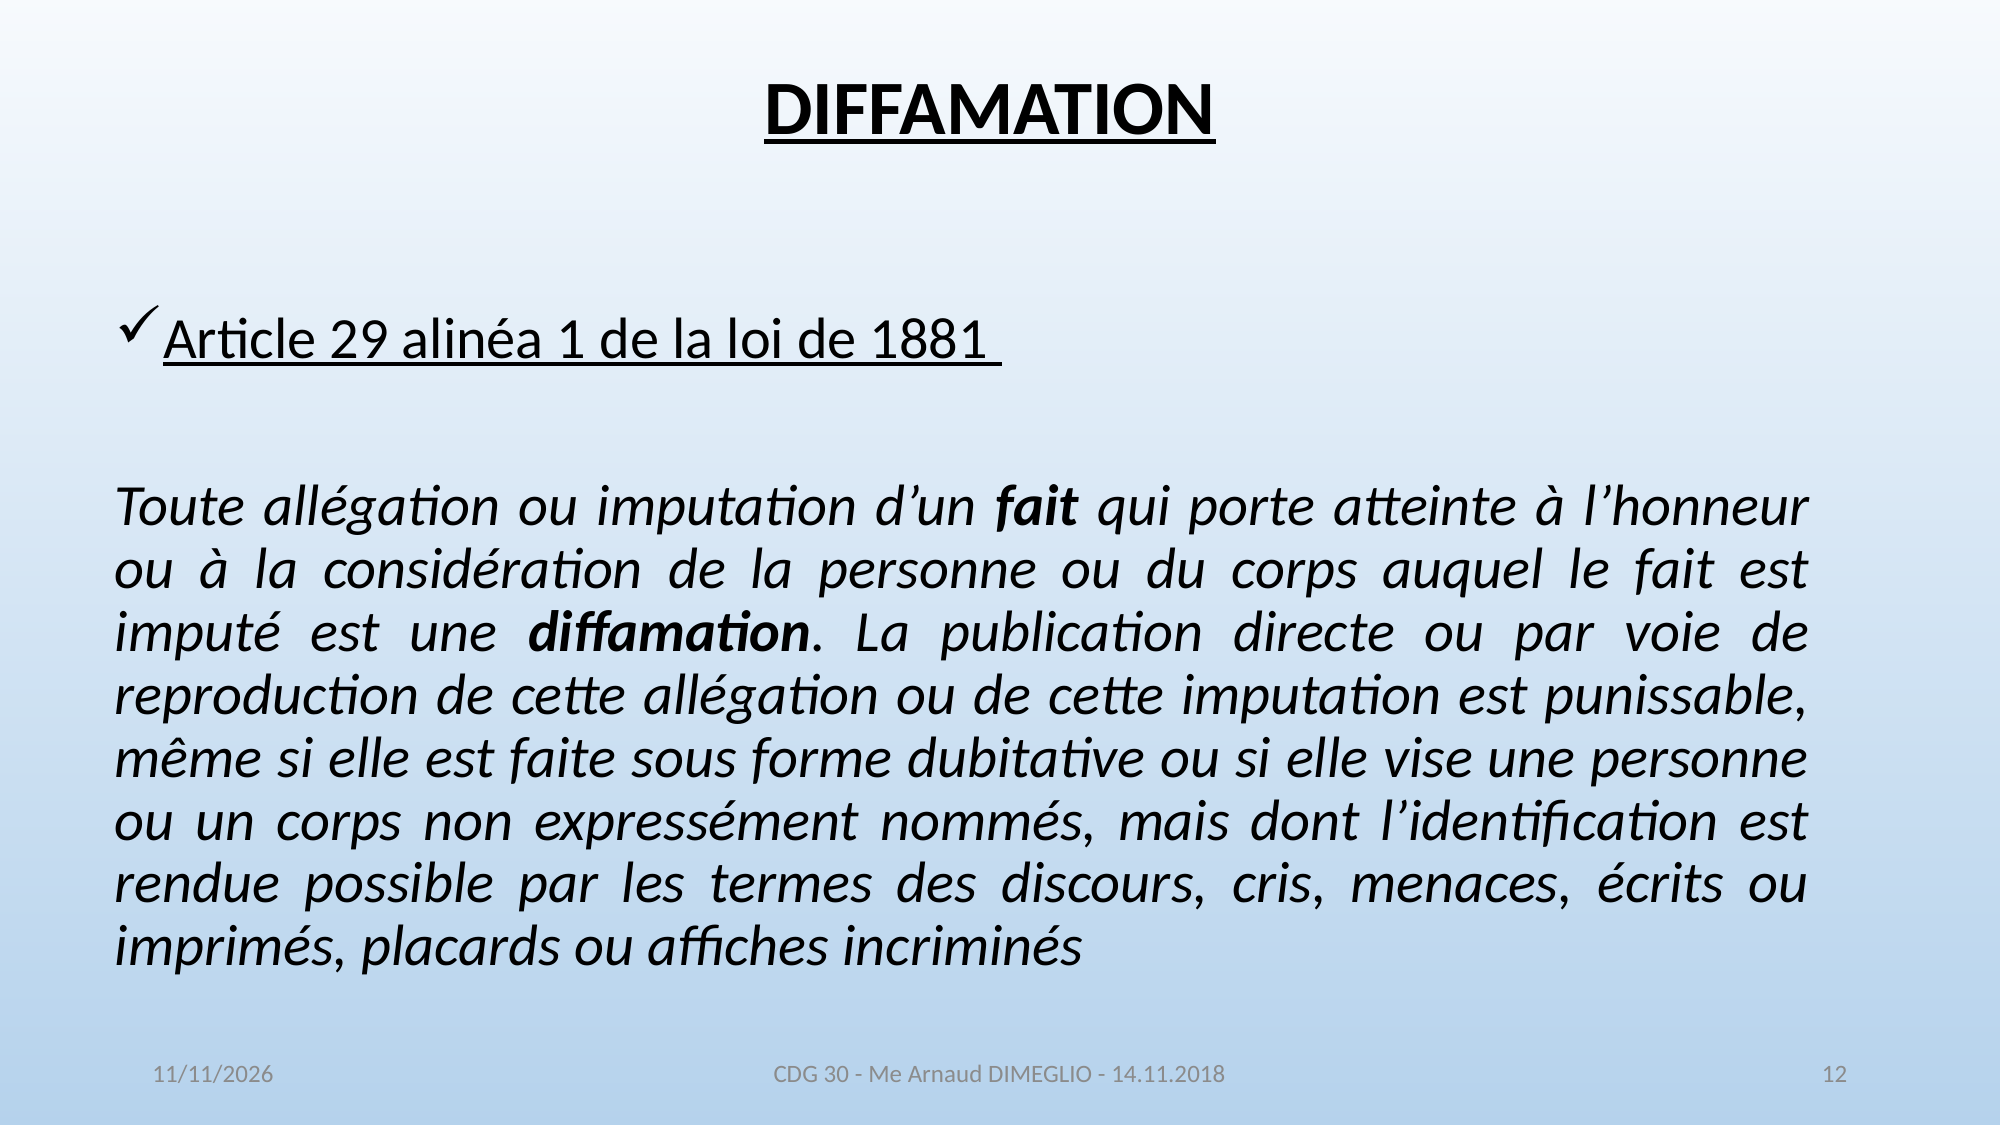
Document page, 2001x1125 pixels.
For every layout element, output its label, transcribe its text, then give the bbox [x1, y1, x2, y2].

footer CDG 30 - Me Arnaud DIMEGLIO - 14.11.2018 [662, 1042, 1338, 1103]
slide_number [137, 1042, 588, 1103]
slide_number 12 [1412, 1042, 1863, 1103]
list Article 29 alinéa 1 de la loi de 1881 Toute allégation ou imputation d’un fait qui porte atteinte à l’honneur ou à la considération de la personne ou du corps auquel le fait est imputé est une diffamation. La publication directe ou par voie de reproduction de cette allégation ou de cette imputation est punissable, même si elle est faite sous forme dubitative ou si elle vise une personne ou un corps non expressément nommés, mais dont l’identification est rendue possible par les termes des discours, cris, menaces, écrits ou imprimés, placards ou affiches incriminés [99, 210, 1825, 1066]
title DIFFAMATION [137, 59, 1863, 252]
